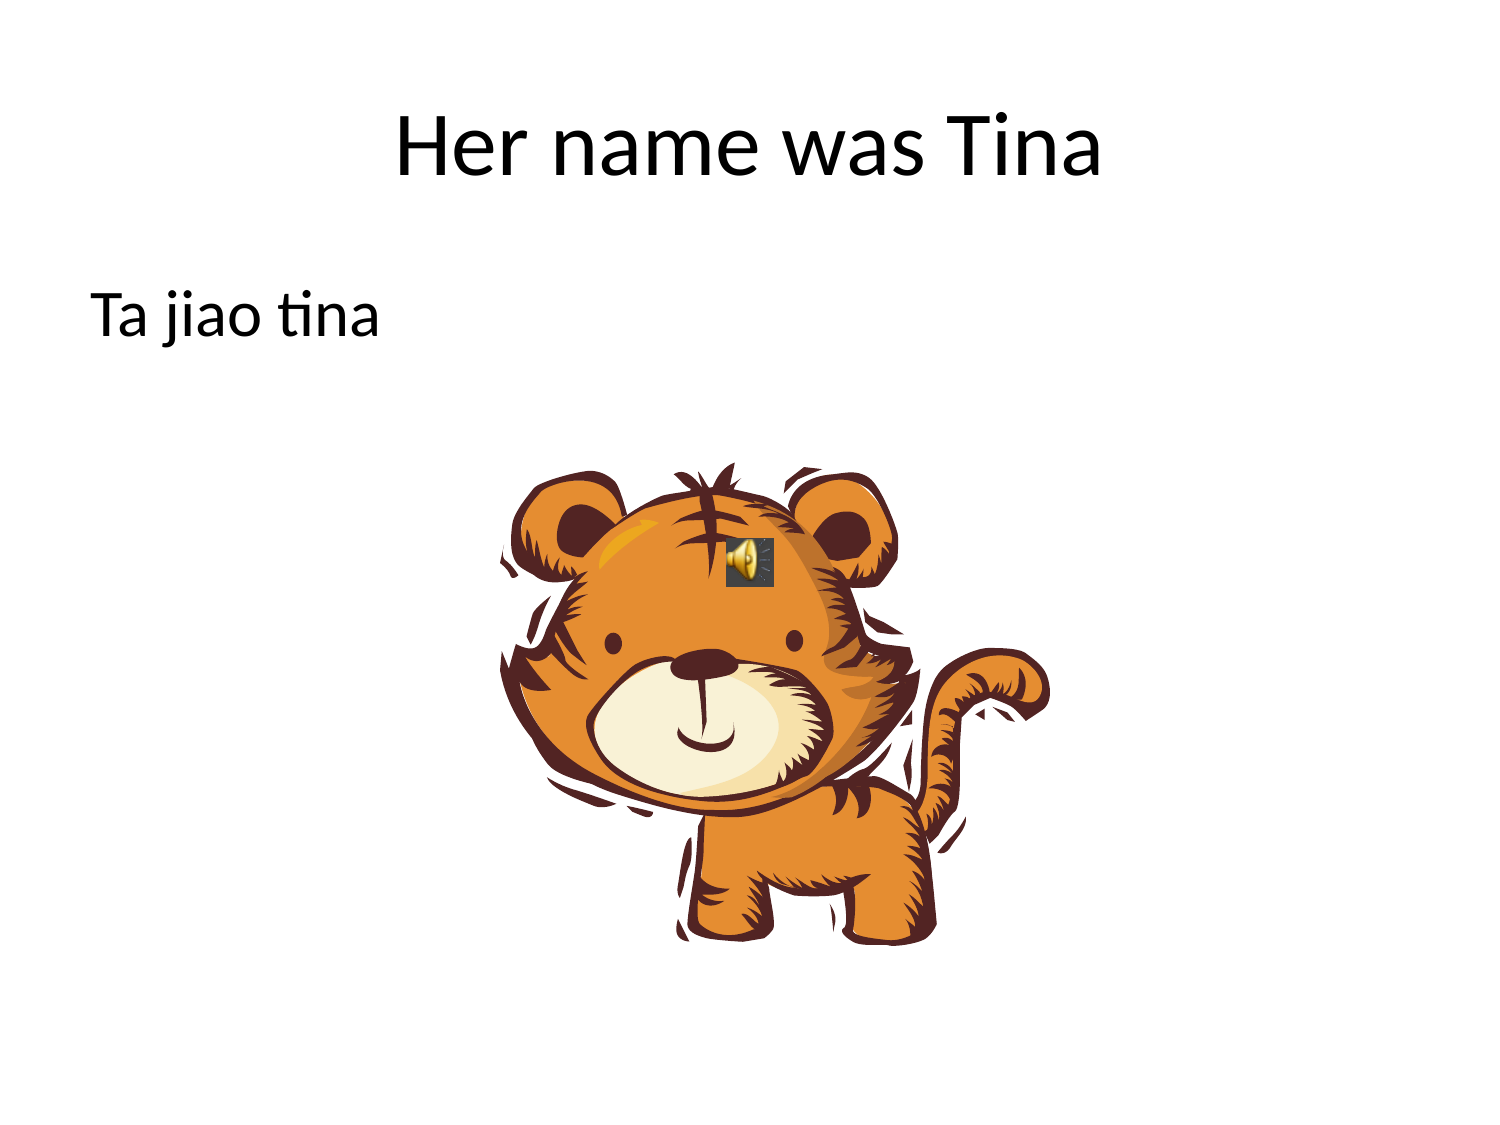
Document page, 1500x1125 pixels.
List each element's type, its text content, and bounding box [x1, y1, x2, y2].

title Her name was Tina [75, 45, 1425, 233]
picture [499, 462, 1051, 947]
list Ta jiao tina [75, 262, 1425, 1005]
